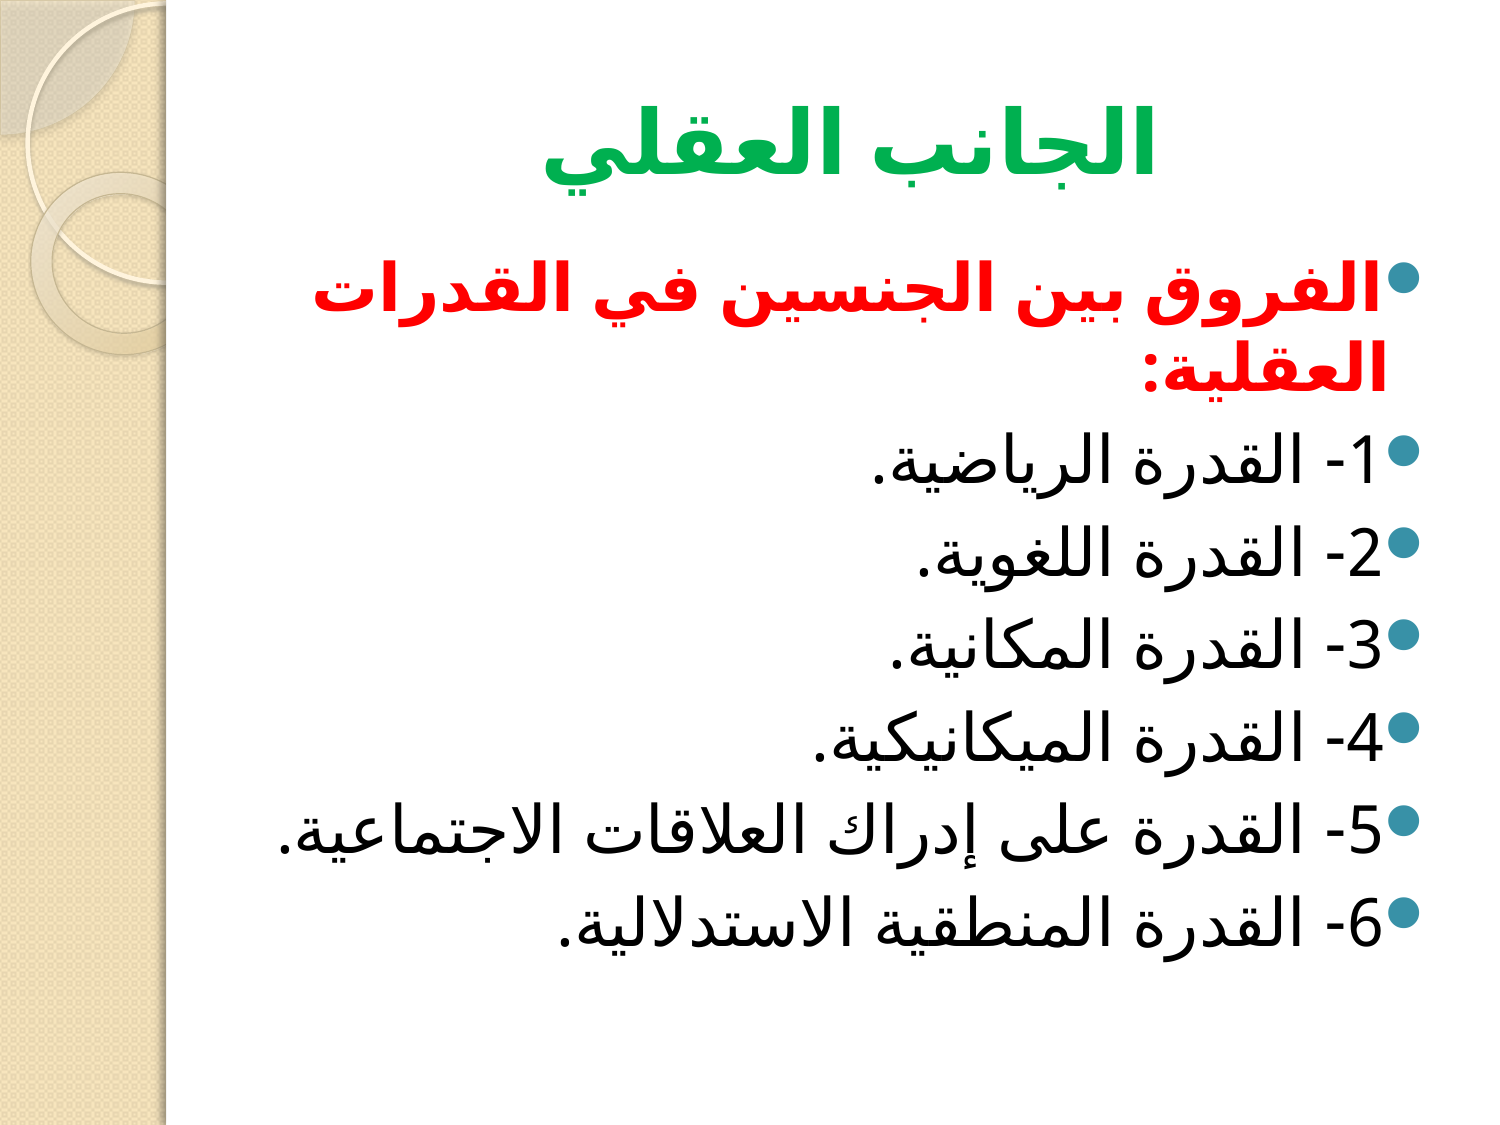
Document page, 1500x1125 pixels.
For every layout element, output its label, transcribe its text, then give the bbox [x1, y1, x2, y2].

list الفروق بين الجنسين في القدرات العقلية: 1- القدرة الرياضية. 2- القدرة اللغوية. 3- القدرة المكانية. 4- القدرة الميكانيكية. 5- القدرة على إدراك العلاقات الاجتماعية. 6- القدرة المنطقية الاستدلالية. [235, 237, 1466, 1025]
title الجانب العقلي [235, 45, 1466, 233]
